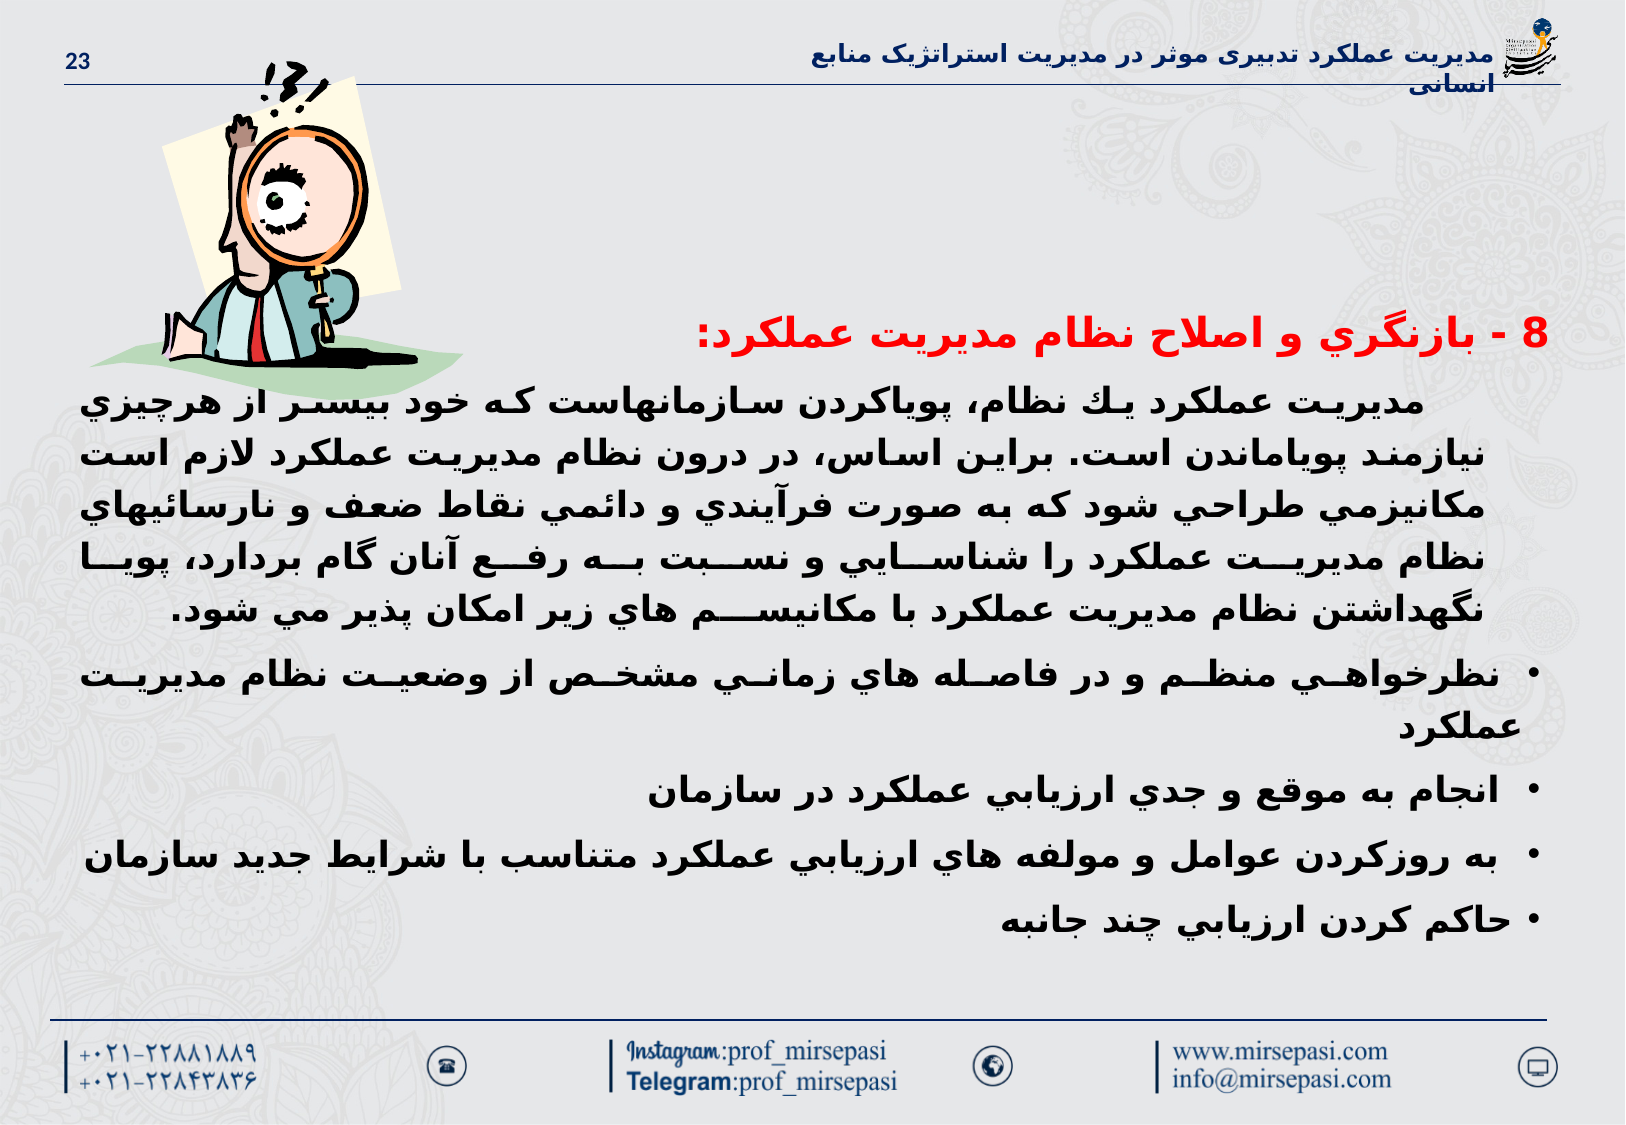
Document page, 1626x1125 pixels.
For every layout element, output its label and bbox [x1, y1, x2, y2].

picture [0, 0, 1625, 1125]
text_box [50, 1019, 1558, 1096]
